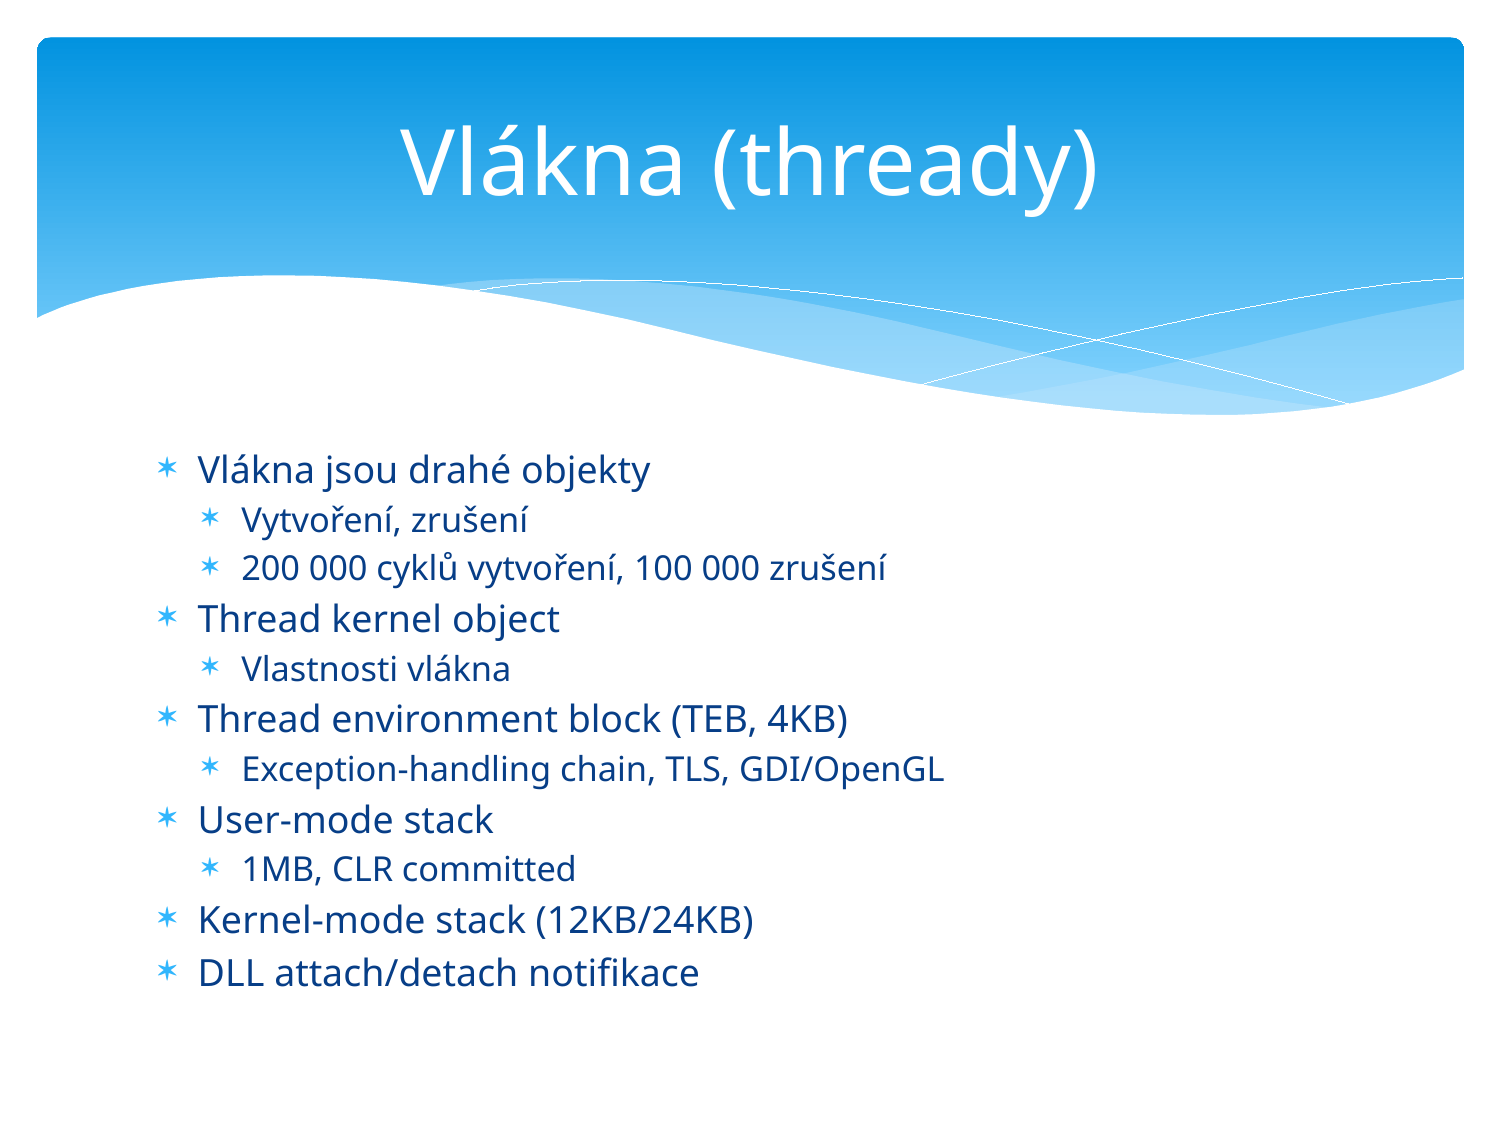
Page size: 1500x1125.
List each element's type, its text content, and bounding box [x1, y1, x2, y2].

title Vlákna (thready) [75, 55, 1425, 261]
list Vlákna jsou drahé objekty Vytvoření, zrušení 200 000 cyklů vytvoření, 100 000 zrušení Thread kernel object Vlastnosti vlákna Thread environment block (TEB, 4KB) Exception-handling chain, TLS, GDI/OpenGL User-mode stack 1MB, CLR committed Kernel-mode stack (12KB/24KB) DLL attach/detach notifikace [143, 438, 1359, 1005]
